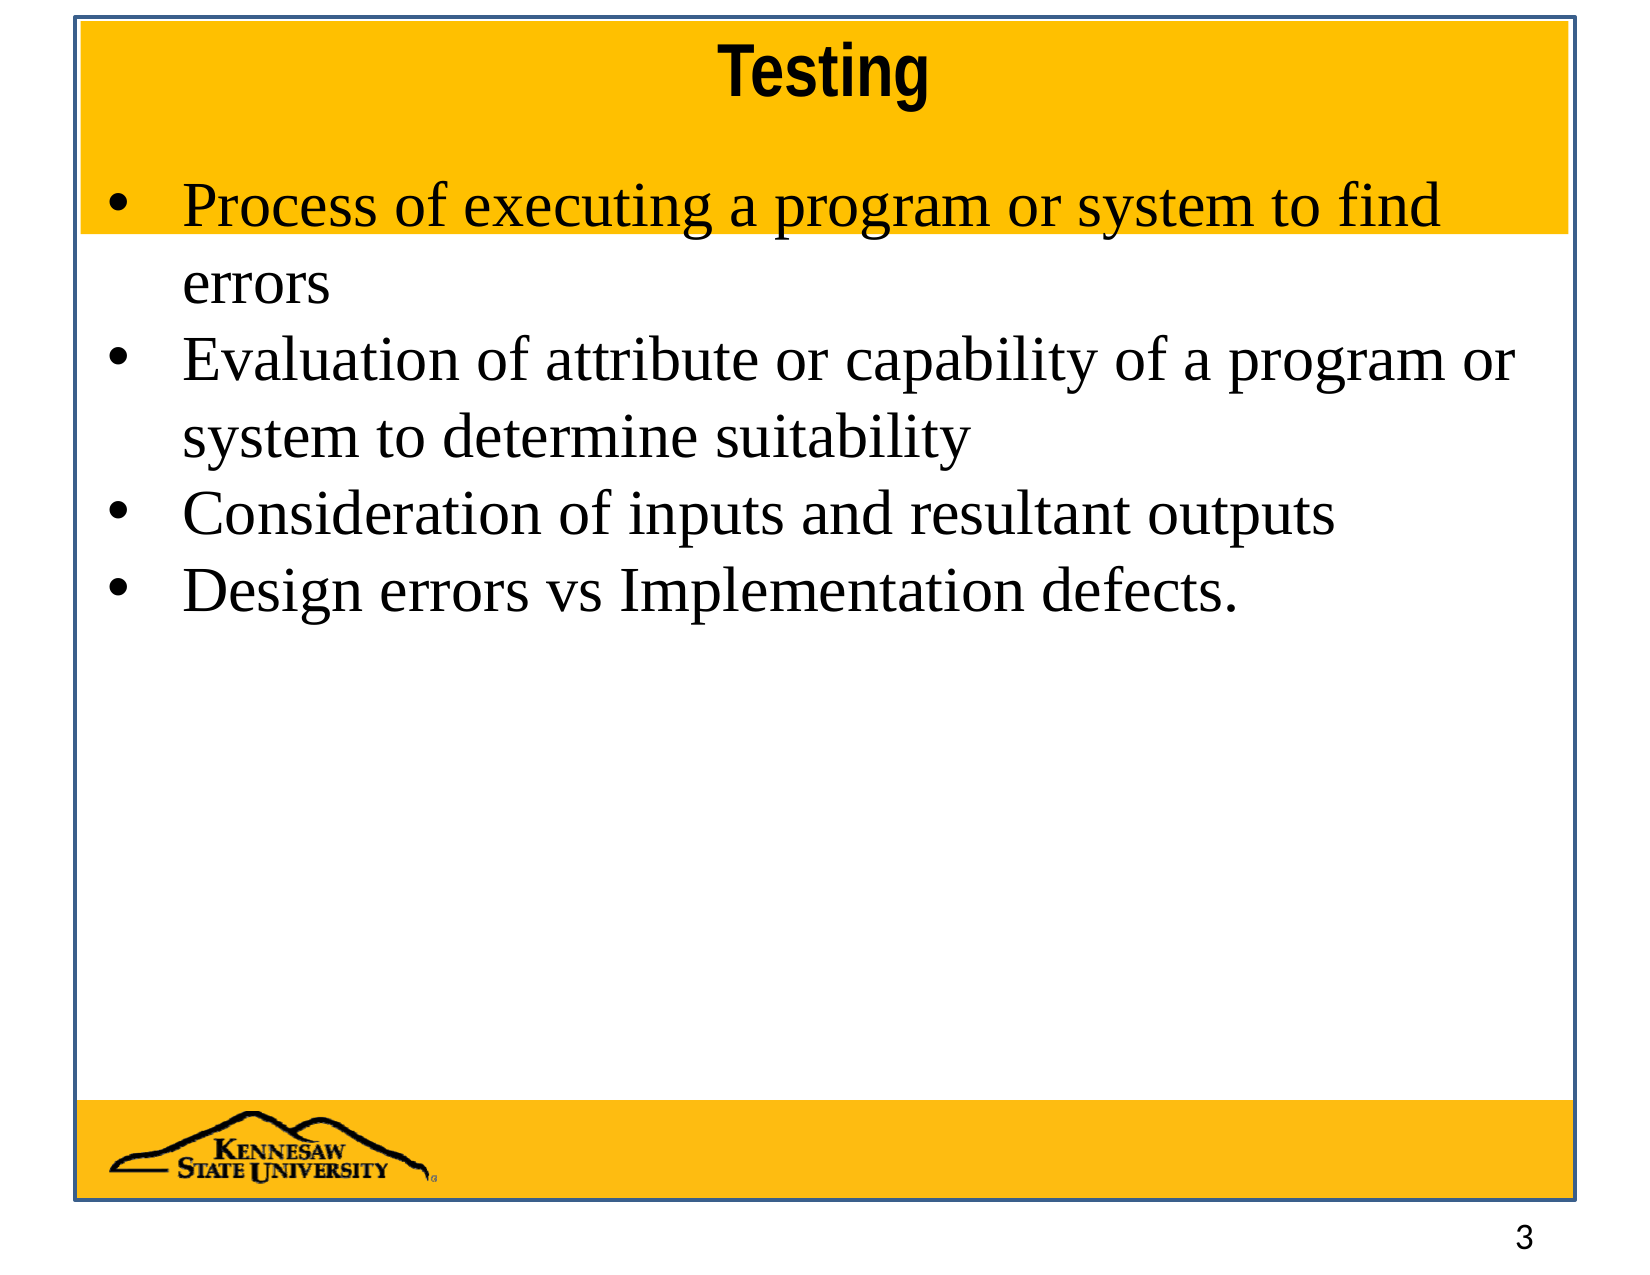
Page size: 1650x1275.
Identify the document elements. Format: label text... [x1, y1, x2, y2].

title Testing [80, 21, 1569, 235]
picture [108, 1111, 437, 1184]
list Process of executing a program or system to find errors Evaluation of attribute or capability of a program or system to determine suitability Consideration of inputs and resultant outputs Design errors vs Implementation defects. [88, 162, 1575, 888]
